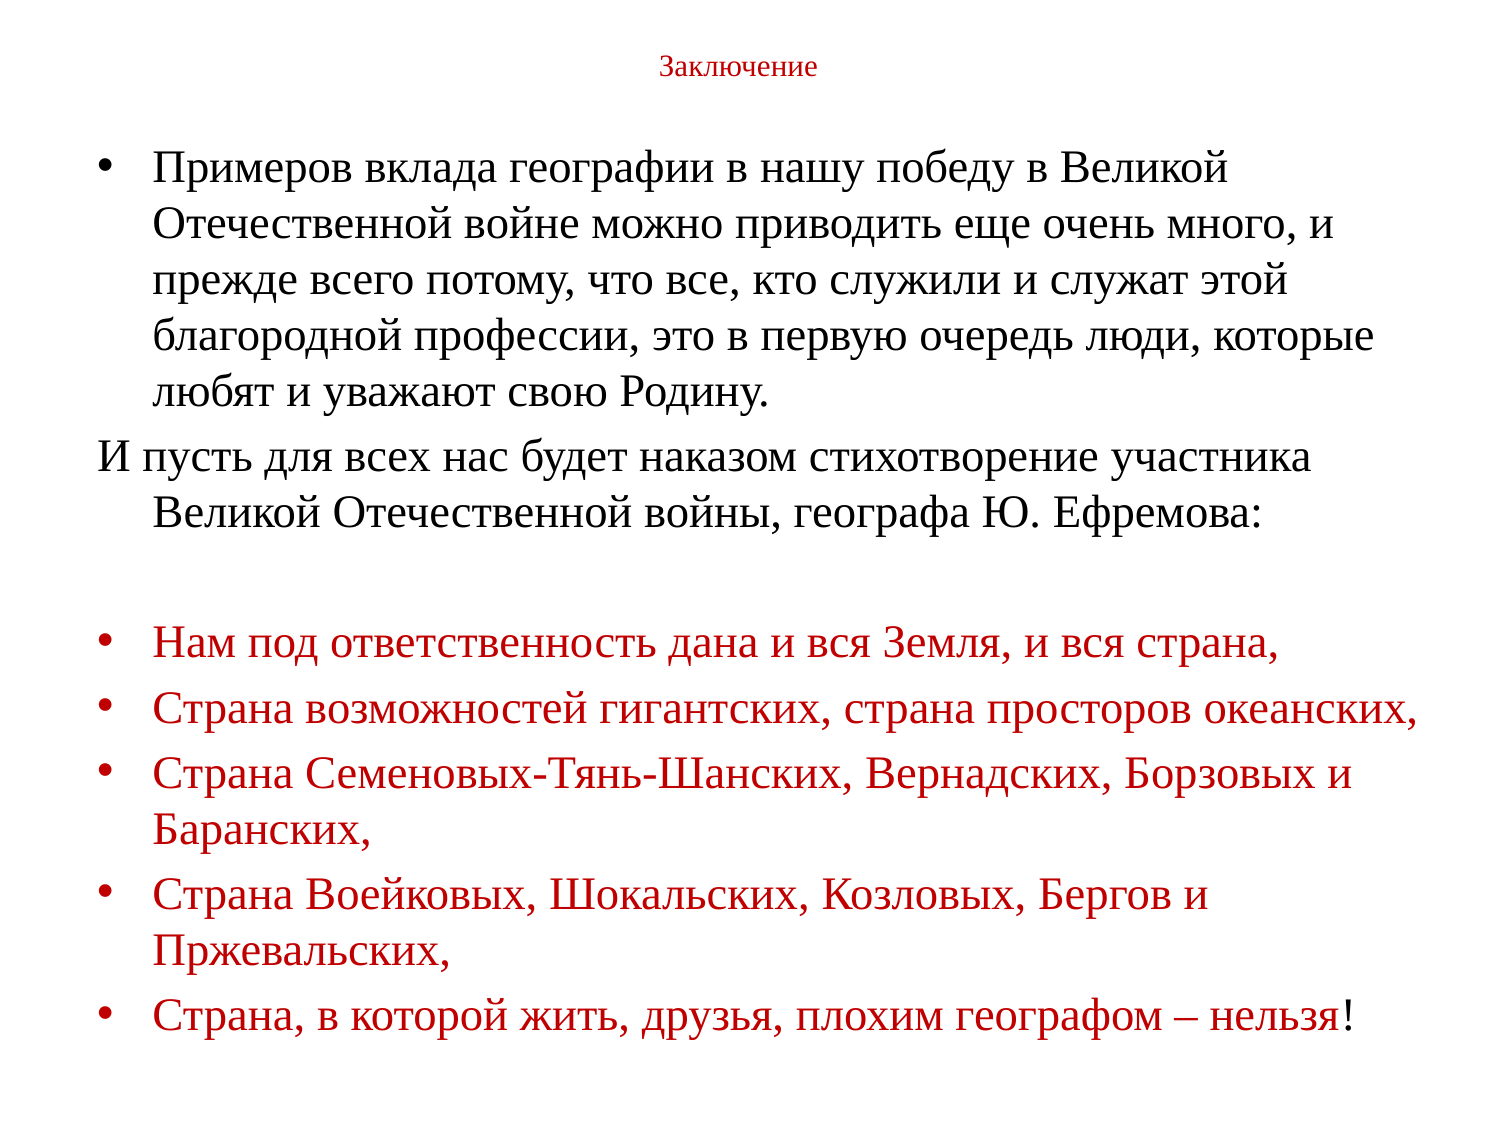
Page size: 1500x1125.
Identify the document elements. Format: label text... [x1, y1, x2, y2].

title Заключение [75, 0, 1425, 129]
list Примеров вклада географии в нашу победу в Великой Отечественной войне можно приводить еще очень много, и прежде всего потому, что все, кто служили и служат этой благородной профессии, это в первую очередь люди, которые любят и уважают свою Родину. И пусть для всех нас будет наказом стихотворение участника Великой Отечественной войны, географа Ю. Ефремова: Нам под ответственность дана и вся Земля, и вся страна, Страна возможностей гигантских, страна просторов океанских, Страна Семеновых-Тянь-Шанских, Вернадских, Борзовых и Баранских, Страна Воейковых, Шокальских, Козловых, Бергов и Пржевальских, Страна, в которой жить, друзья, плохим географом – нельзя! [82, 128, 1442, 1125]
